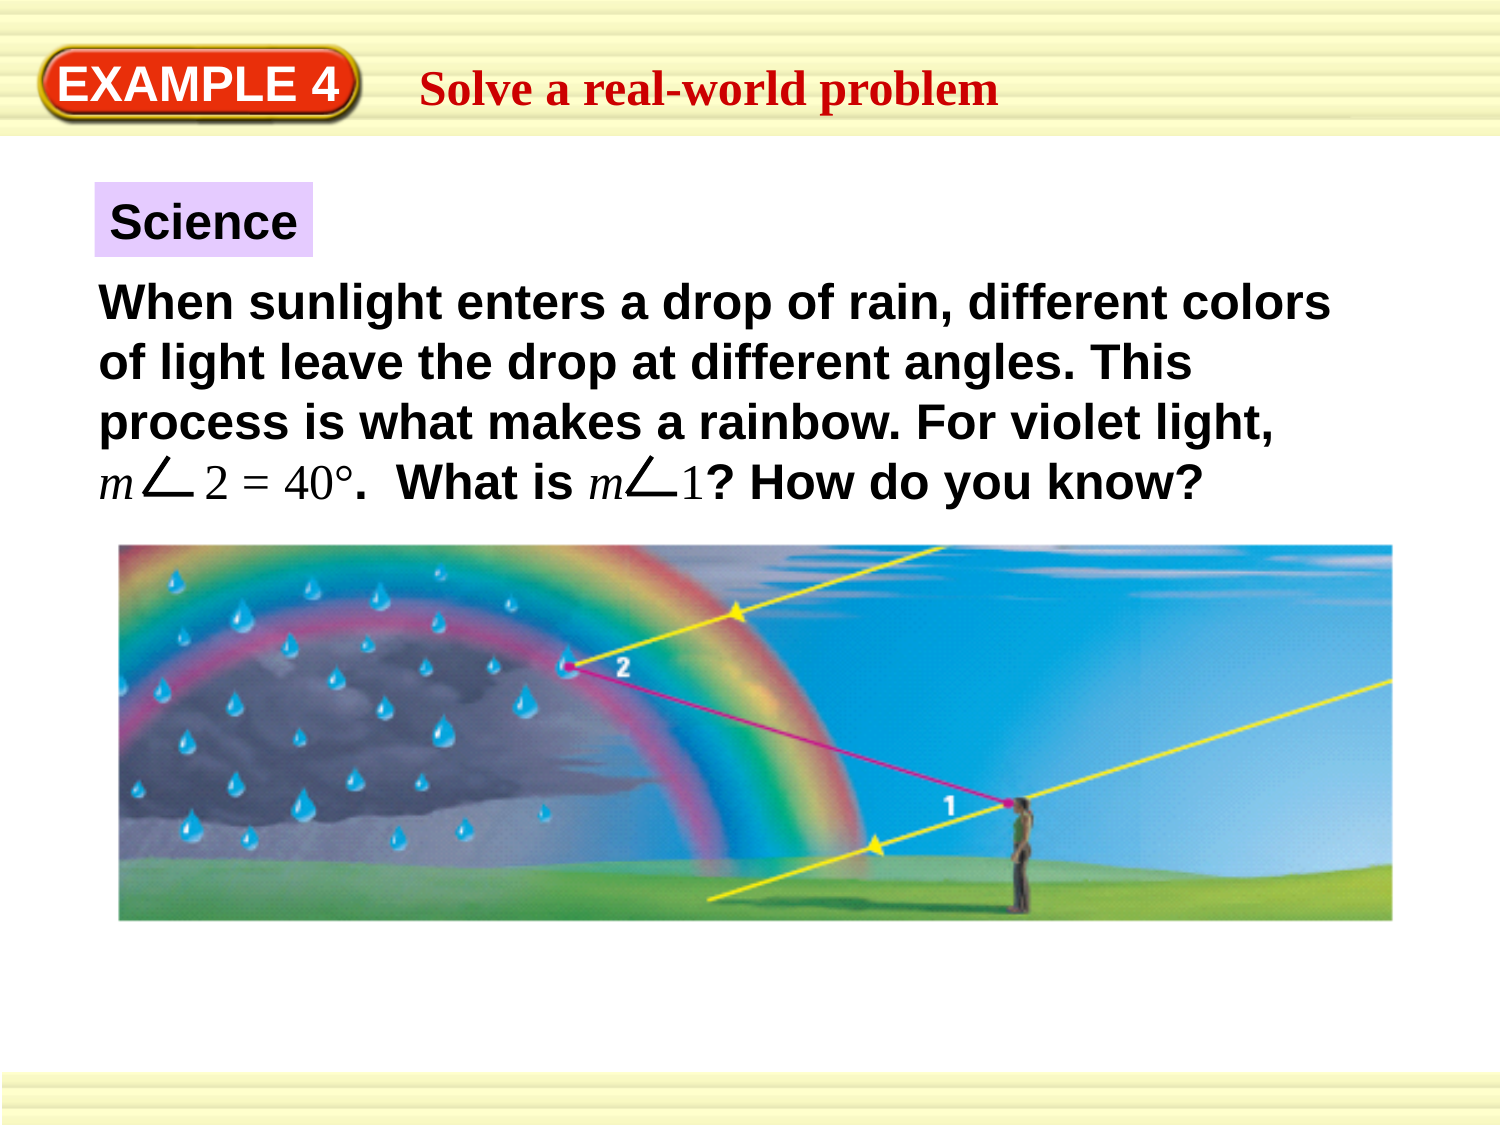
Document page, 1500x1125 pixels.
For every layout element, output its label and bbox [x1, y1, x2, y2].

text_box [83, 182, 1401, 518]
picture [112, 539, 1413, 929]
text_box [0, 0, 1500, 137]
text_box [1, 1071, 1500, 1125]
